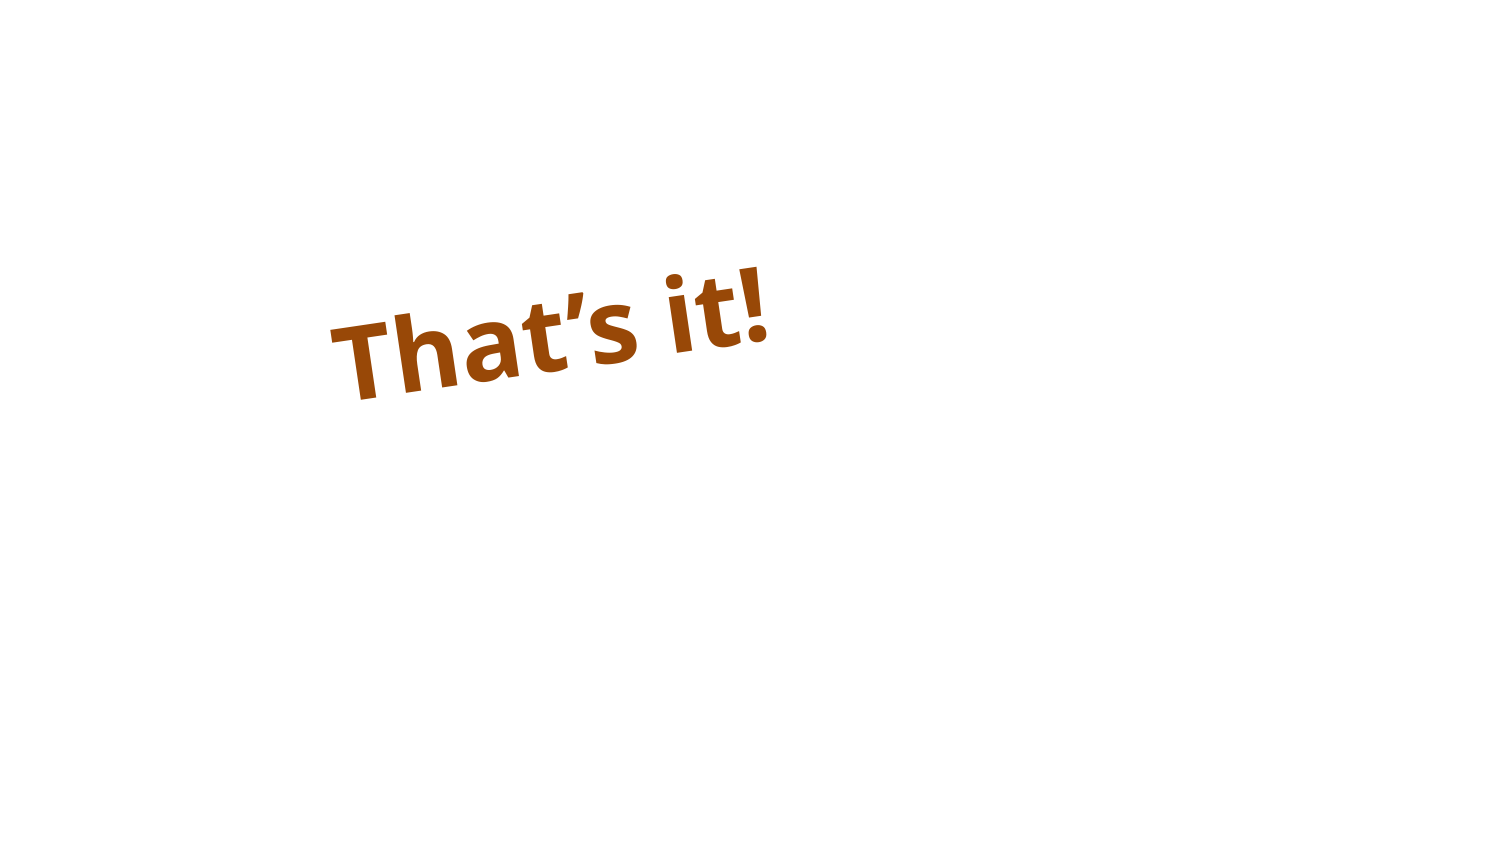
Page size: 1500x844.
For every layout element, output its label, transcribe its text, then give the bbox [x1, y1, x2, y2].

title That’s it! [188, 208, 913, 452]
